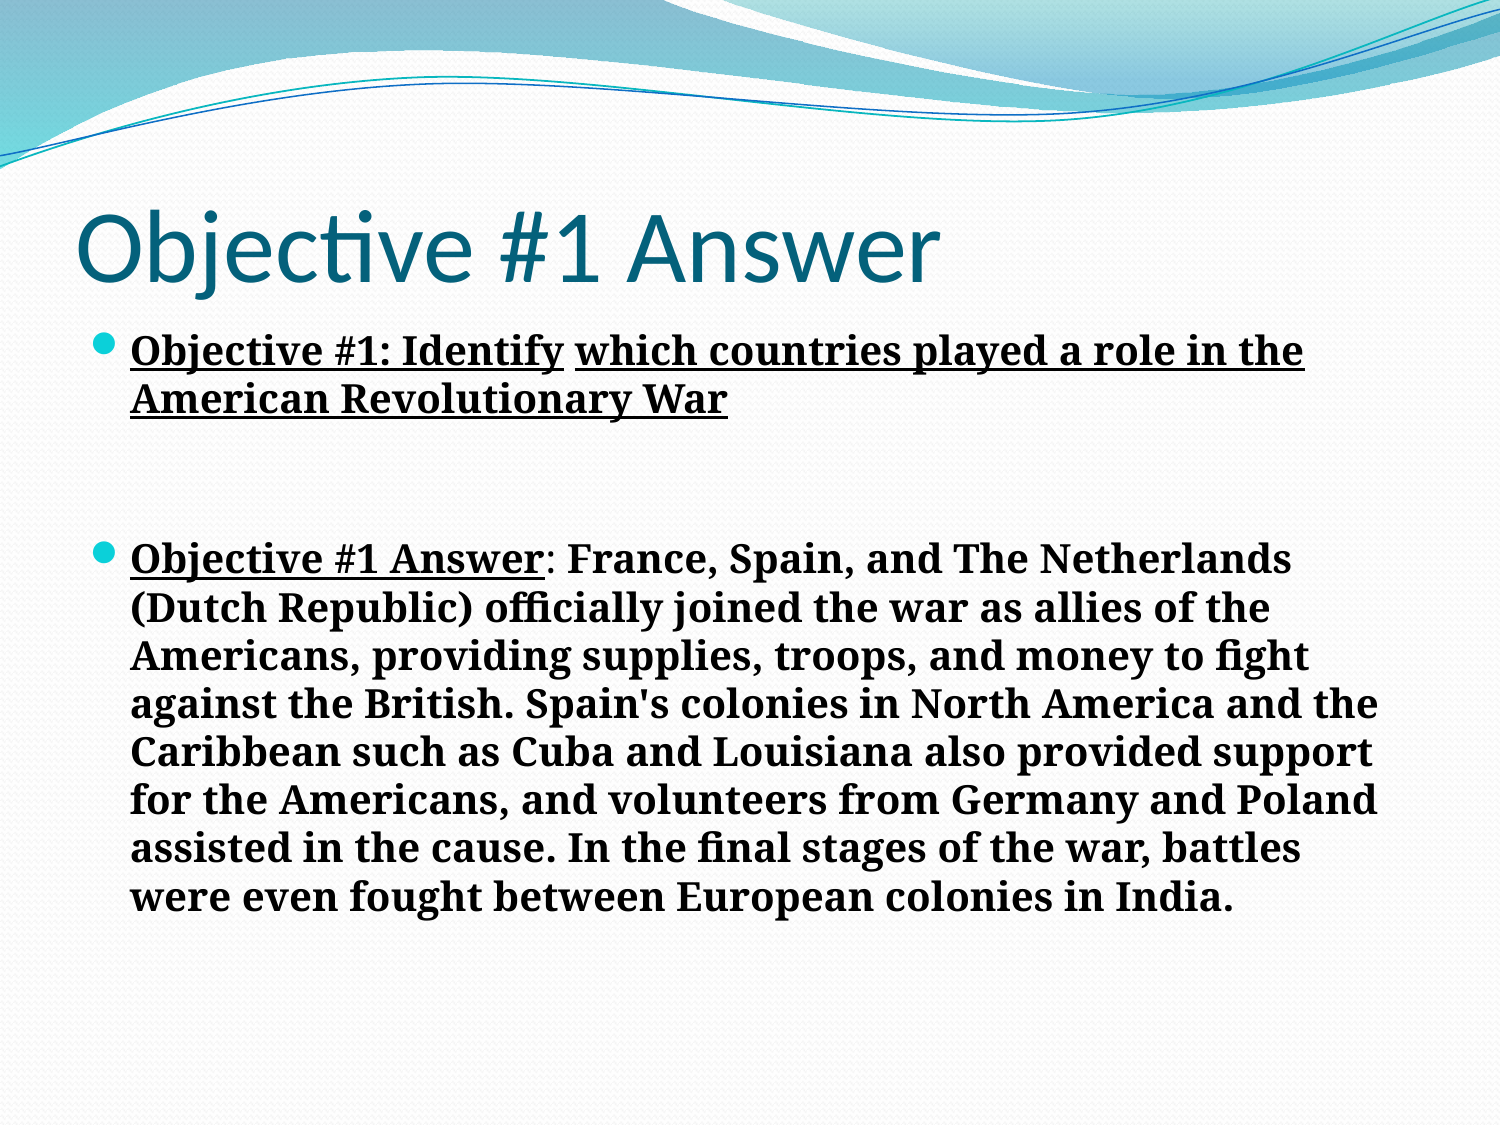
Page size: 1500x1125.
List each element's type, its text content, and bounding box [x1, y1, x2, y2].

title Objective #1 Answer [75, 115, 1425, 303]
list Objective #1: Identify which countries played a role in the American Revolutionary War Objective #1 Answer: France, Spain, and The Netherlands (Dutch Republic) officially joined the war as allies of the Americans, providing supplies, troops, and money to fight against the British. Spain's colonies in North America and the Caribbean such as Cuba and Louisiana also provided support for the Americans, and volunteers from Germany and Poland assisted in the cause. In the final stages of the war, battles were even fought between European colonies in India. [75, 317, 1425, 1038]
